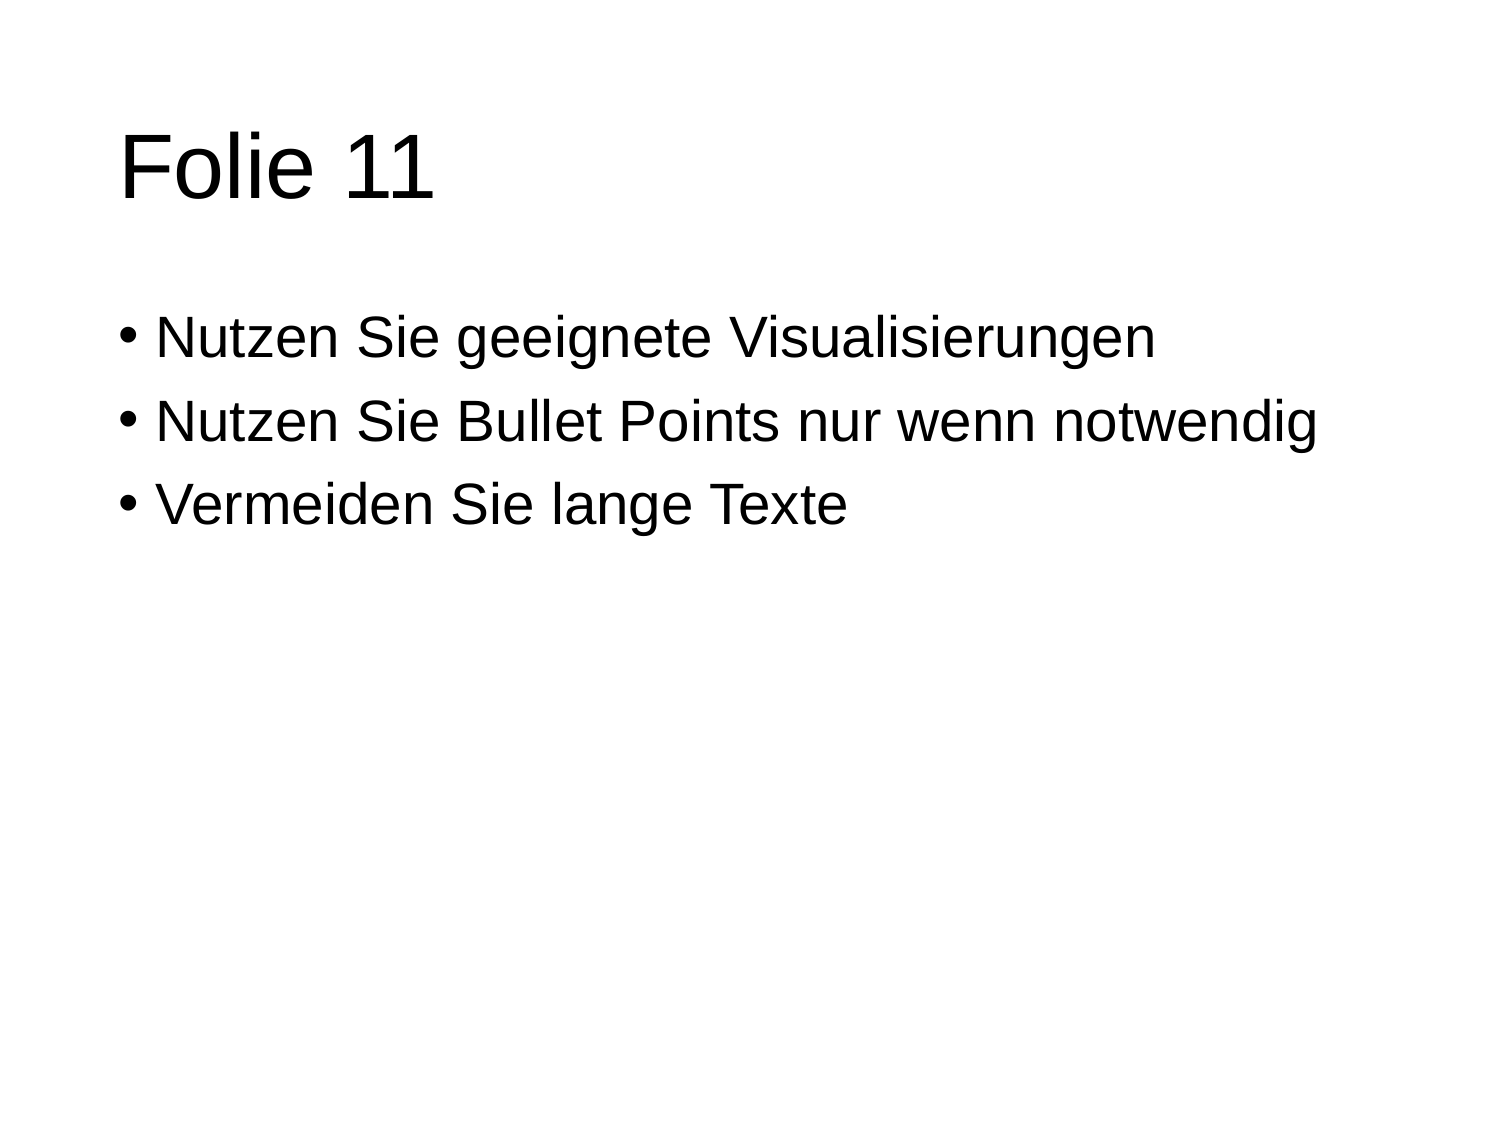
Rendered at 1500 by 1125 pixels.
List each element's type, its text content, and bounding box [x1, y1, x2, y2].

title Folie 11 [103, 59, 1397, 278]
list Nutzen Sie geeignete Visualisierungen Nutzen Sie Bullet Points nur wenn notwendig Vermeiden Sie lange Texte [103, 299, 1397, 1014]
